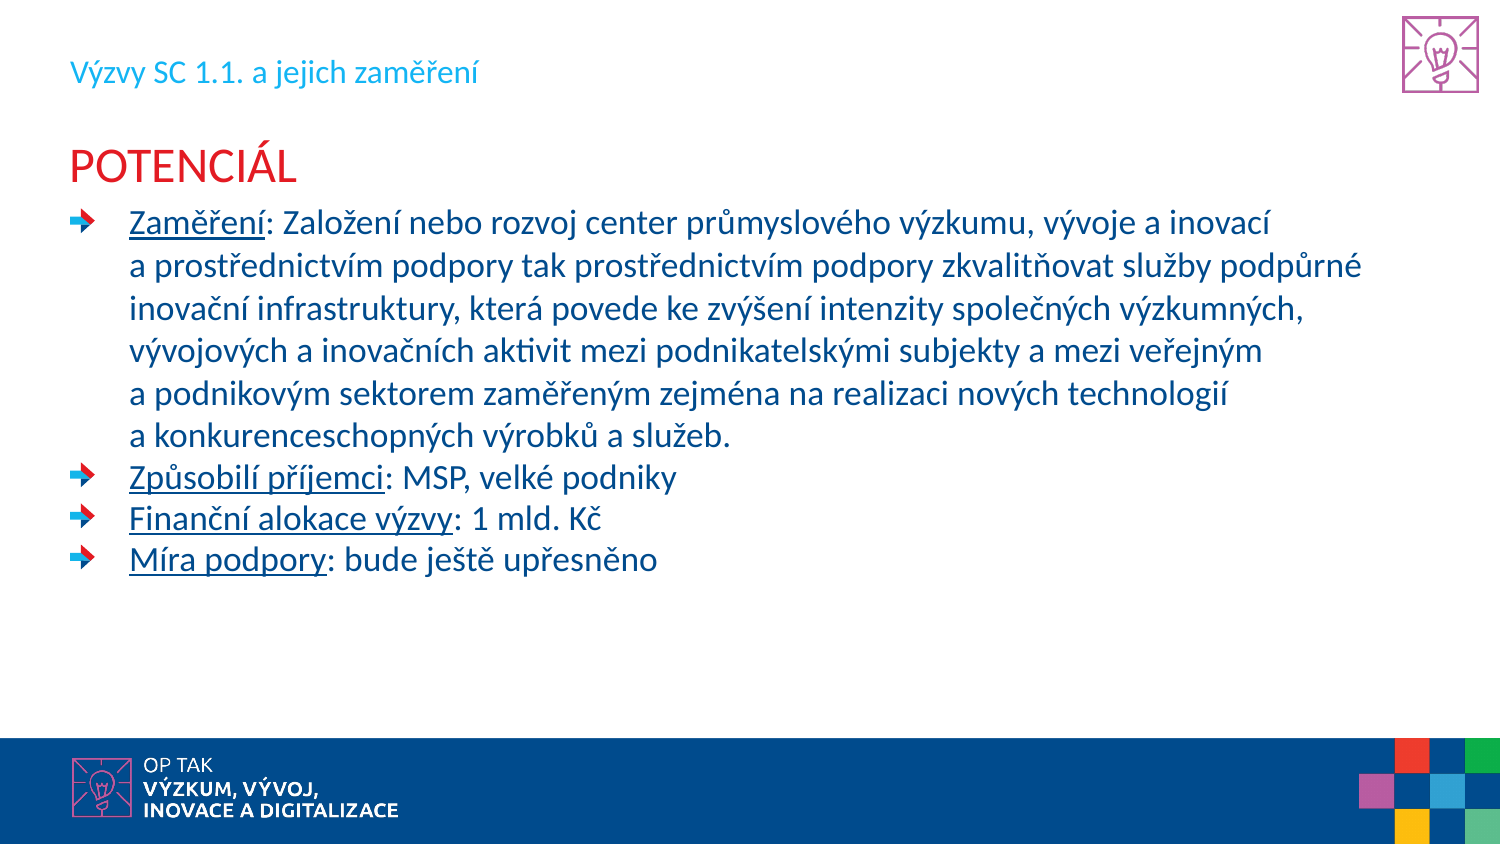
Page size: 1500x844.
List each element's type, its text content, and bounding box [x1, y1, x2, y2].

picture [1359, 738, 1500, 844]
list POTENCIÁL Zaměření: Založení nebo rozvoj center průmyslového výzkumu, vývoje a inovací a prostřednictvím podpory tak prostřednictvím podpory zkvalitňovat služby podpůrné inovační infrastruktury, která povede ke zvýšení intenzity společných výzkumných, vývojových a inovačních aktivit mezi podnikatelskými subjekty a mezi veřejným a podnikovým sektorem zaměřeným zejména na realizaci nových technologií a konkurenceschopných výrobků a služeb. Způsobilí příjemci: MSP, velké podniky Finanční alokace výzvy: 1 mld. Kč Míra podpory: bude ještě upřesněno [70, 73, 1451, 709]
picture [1402, 16, 1479, 93]
text_box [55, 755, 769, 830]
title Výzvy SC 1.1. a jejich zaměření [70, 50, 1368, 73]
picture [72, 756, 398, 819]
